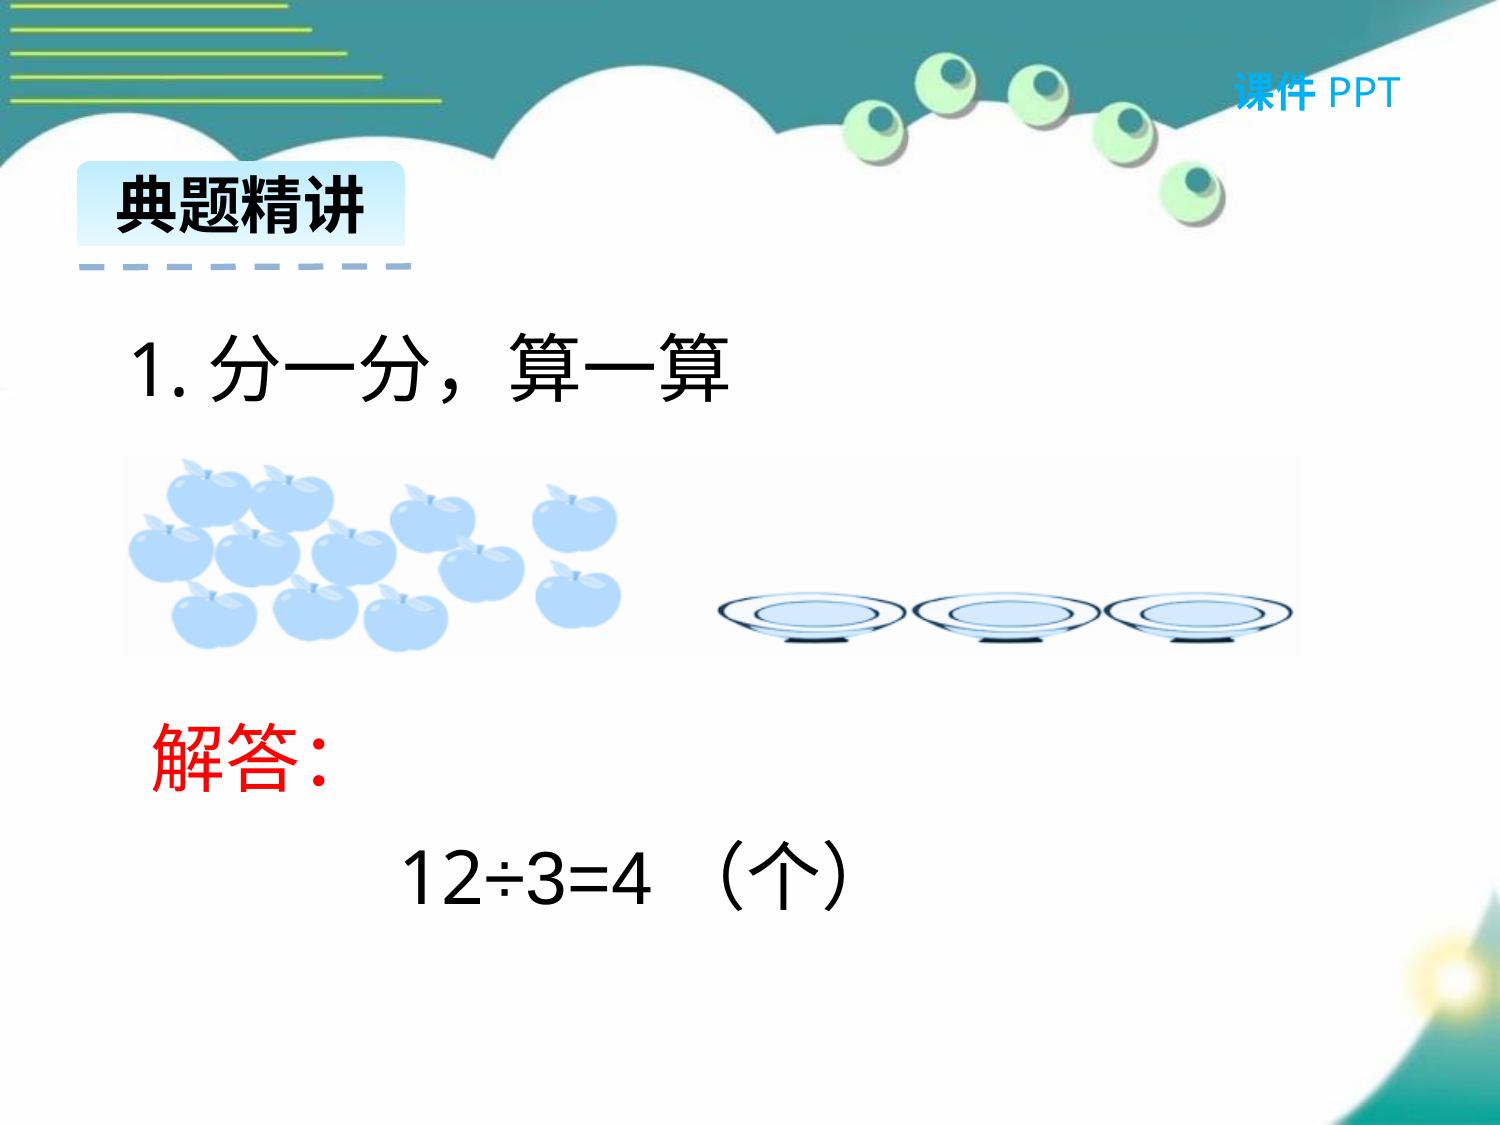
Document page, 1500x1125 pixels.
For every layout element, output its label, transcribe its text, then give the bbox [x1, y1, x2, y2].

picture [0, 0, 1500, 1125]
text_box 12÷3=4（个） [383, 822, 983, 928]
text_box 解答： [135, 704, 526, 809]
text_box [76, 160, 420, 268]
text_box 课件PPT [1218, 58, 1418, 124]
text_box 1.分一分，算一算 [112, 314, 1401, 420]
